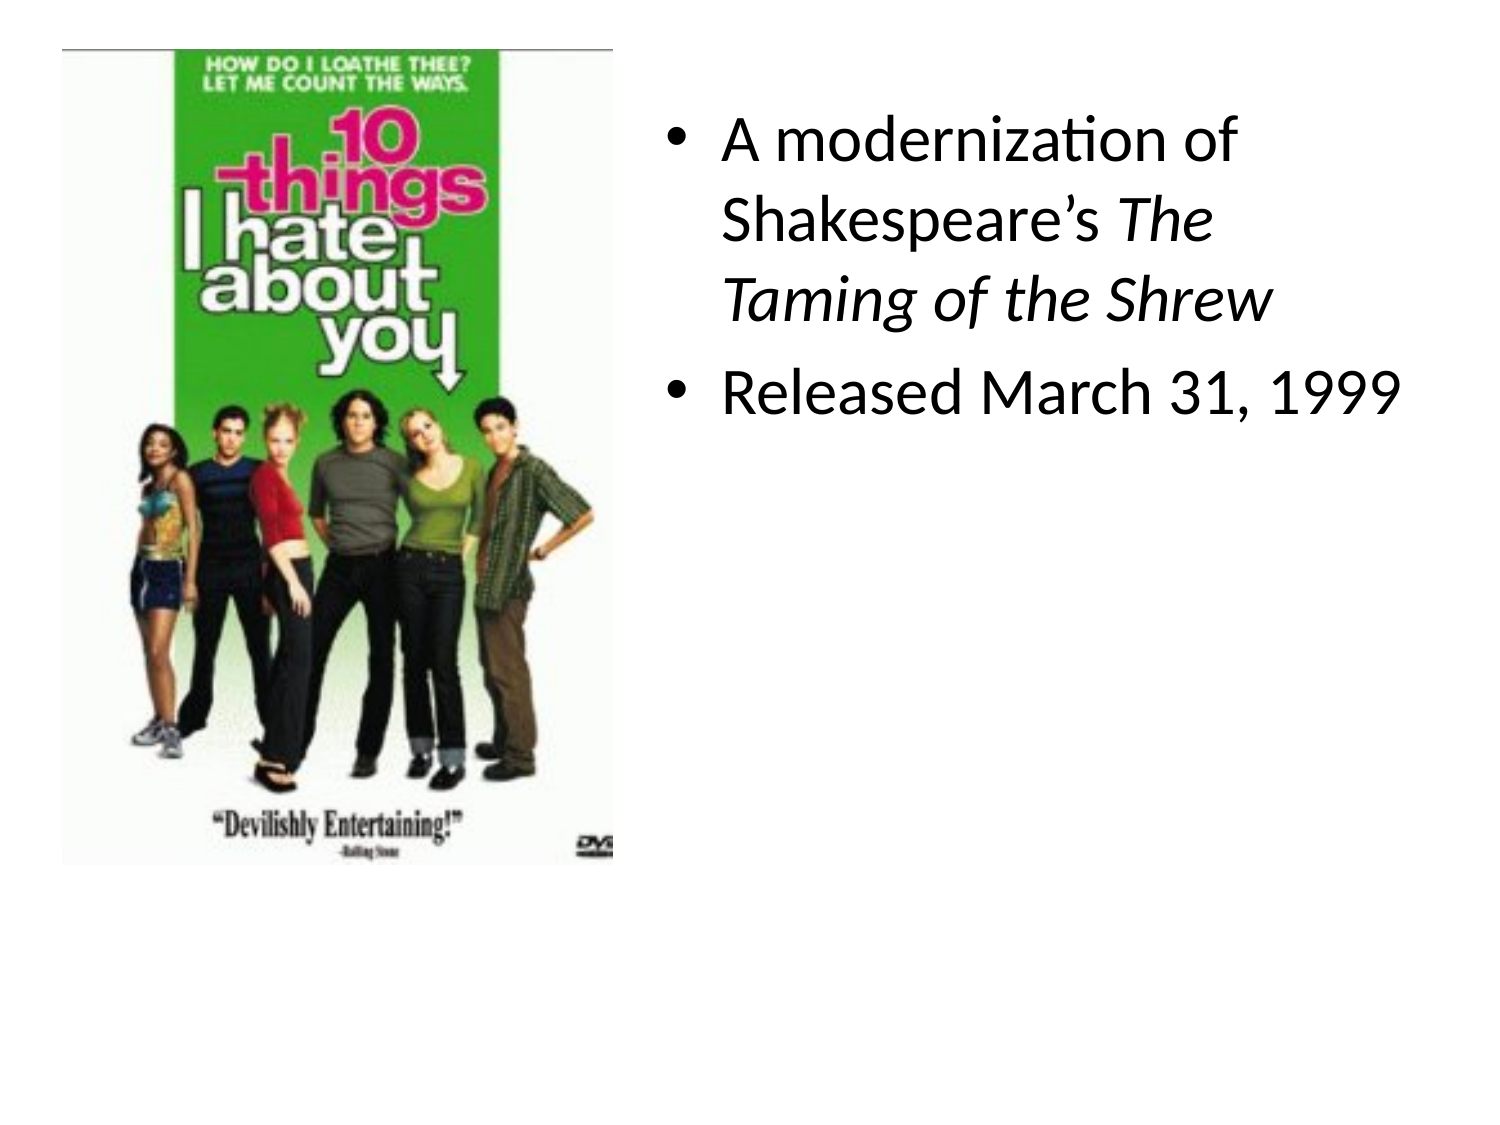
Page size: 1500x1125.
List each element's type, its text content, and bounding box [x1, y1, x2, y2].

list A modernization of Shakespeare’s The Taming of the Shrew Released March 31, 1999 [650, 87, 1425, 1005]
picture [62, 49, 613, 865]
